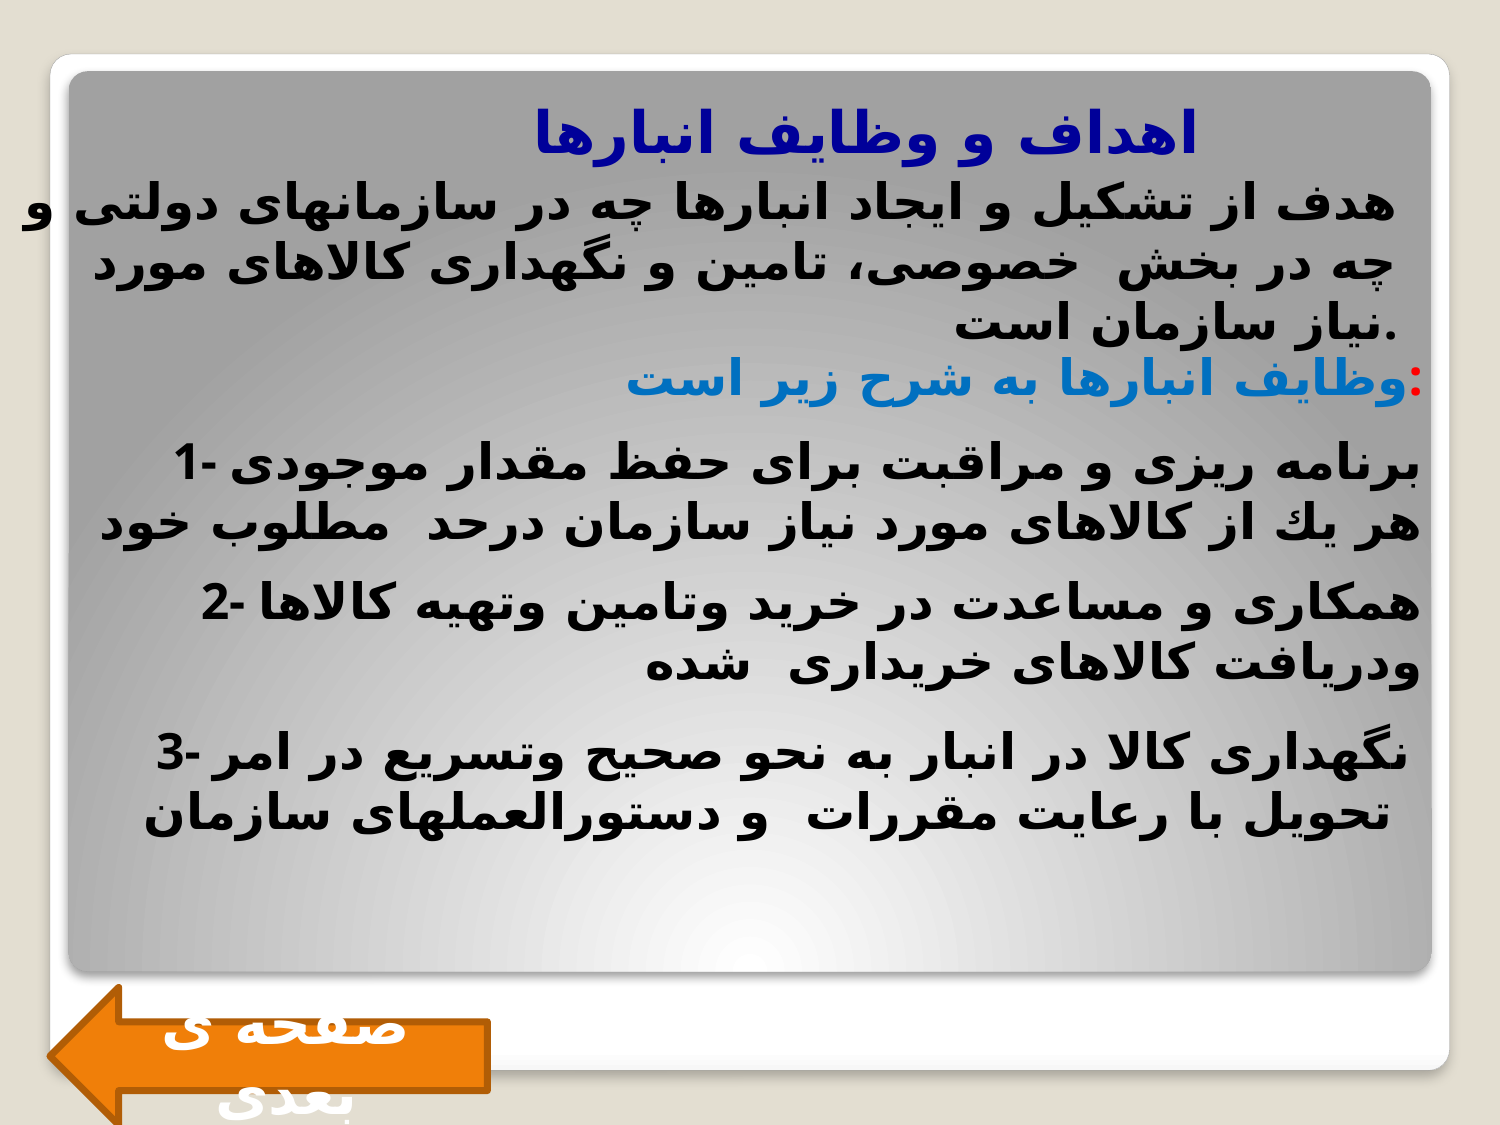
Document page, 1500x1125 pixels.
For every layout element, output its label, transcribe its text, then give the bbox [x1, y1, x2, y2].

text_box صفحه ی بعدی [46, 984, 491, 1125]
text_box 2- همکاری و مساعدت در خرید وتامین وتهیه كالاها ودریافت كالاهای خریداری شده [62, 562, 1438, 698]
text_box اهداف و وظایف انبارها [503, 87, 1215, 162]
text_box هدف از تشكیل و ایجاد انبارها چه در سازمانهای دولتی و چه در بخش خصوصی، تامین و نگهداری كالاهای مورد نیاز سازمان است. [0, 162, 1413, 358]
text_box وظایف انبارها به شرح زیر است: 1- برنامه ریزی و مراقبت برای حفظ مقدار موجودی هر یك از كالاهای مورد نیاز سازمان درحد مطلوب خود [74, 337, 1438, 558]
text_box 3- نگهداری كالا در انبار به نحو صحیح وتسریع در امر تحویل با رعایت مقررات و دستورالعملهای سازمان [74, 712, 1425, 848]
